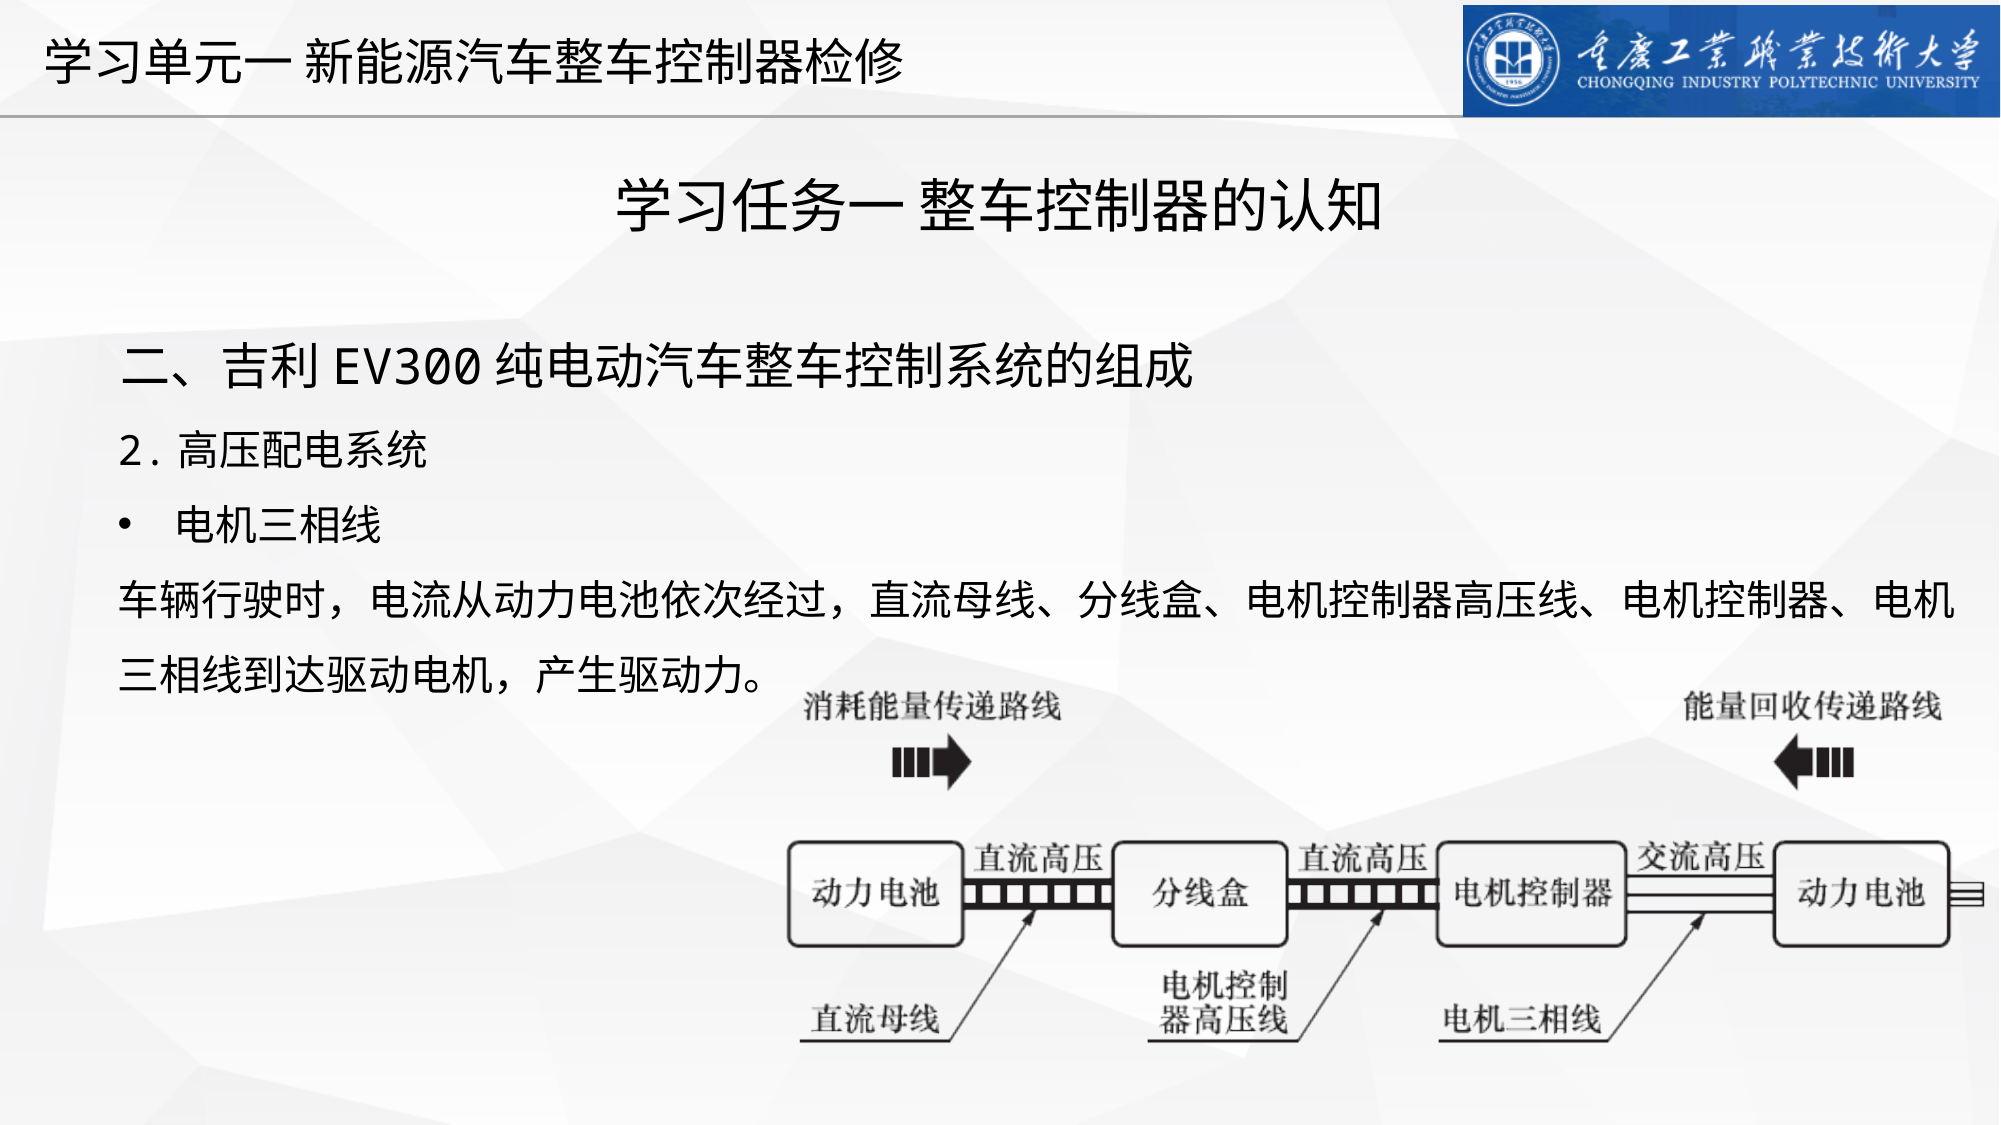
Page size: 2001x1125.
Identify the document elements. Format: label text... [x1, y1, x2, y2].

picture [0, 0, 2001, 117]
text_box 二、吉利EV300纯电动汽车整车控制系统的组成 [105, 297, 1533, 391]
picture [0, 118, 2000, 1125]
text_box 2.高压配电系统 电机三相线 车辆行驶时，电流从动力电池依次经过，直流母线、分线盒、电机控制器高压线、电机控制器、电机三相线到达驱动电机，产生驱动力。 [102, 391, 1976, 706]
text_box 学习任务一 整车控制器的认知 [433, 161, 1567, 247]
